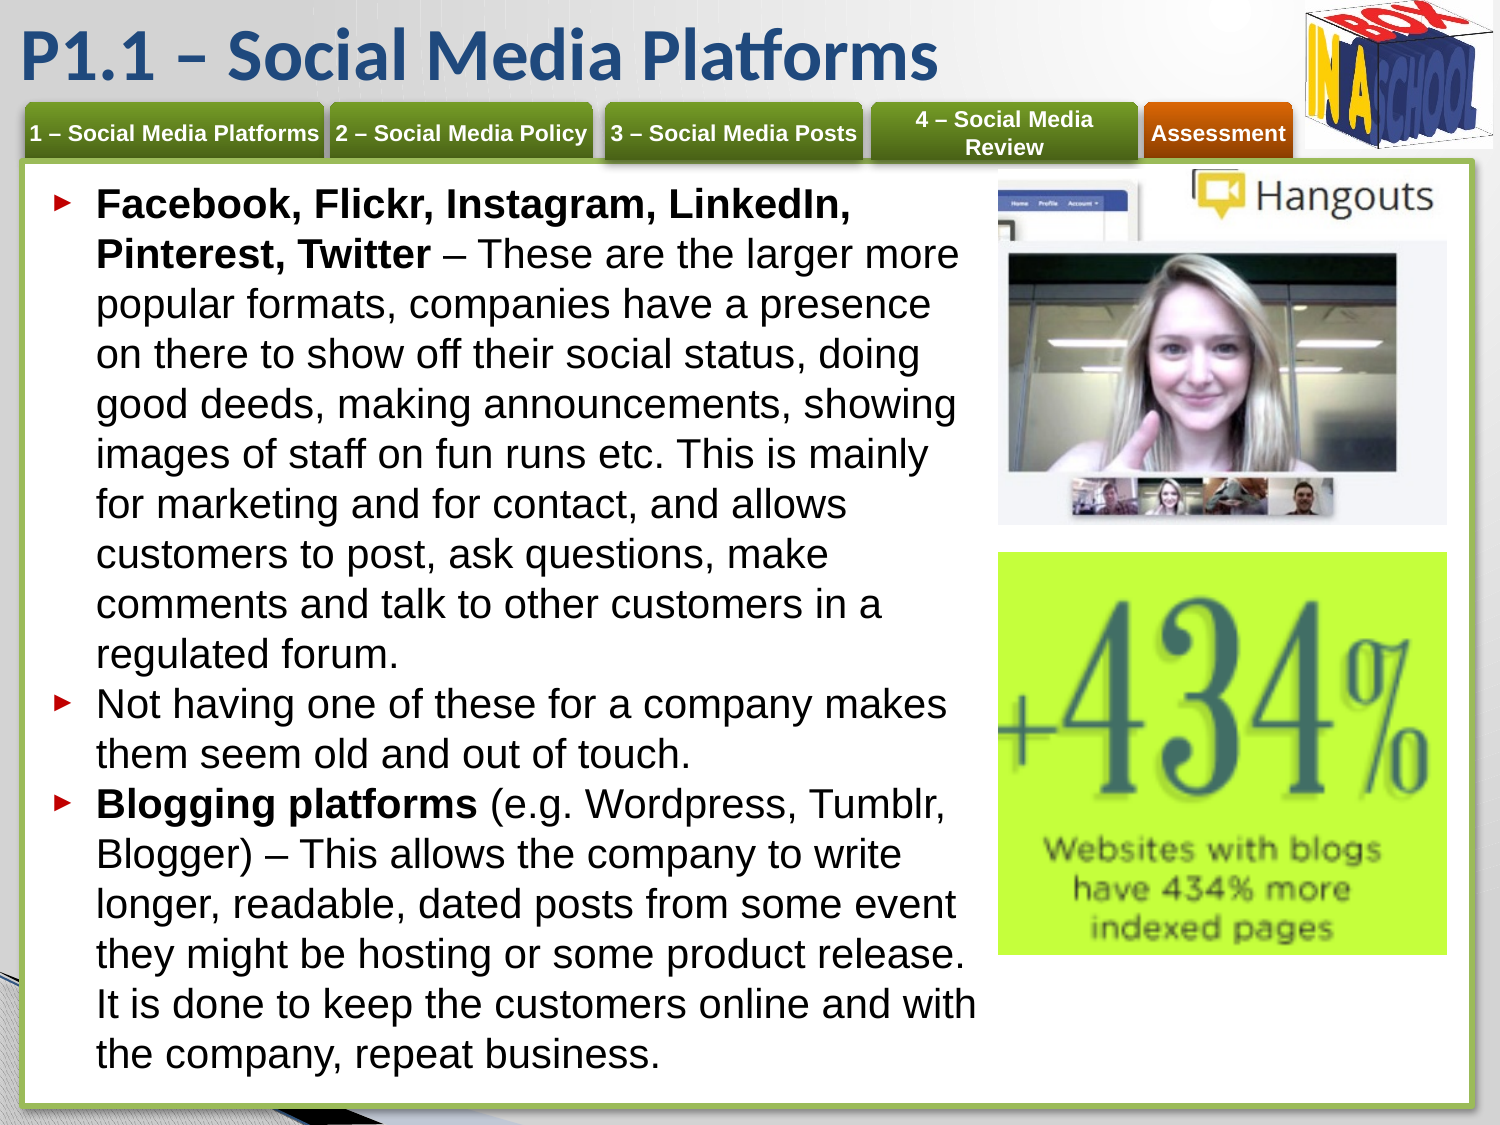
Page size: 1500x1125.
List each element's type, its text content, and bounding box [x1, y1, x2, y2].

text_box Facebook, Flickr, Instagram, LinkedIn, Pinterest, Twitter – These are the larger more popular formats, companies have a presence on there to show off their social status, doing good deeds, making announcements, showing images of staff on fun runs etc. This is mainly for marketing and for contact, and allows customers to post, ask questions, make comments and talk to other customers in a regulated forum. Not having one of these for a company makes them seem old and out of touch. Blogging platforms (e.g. Wordpress, Tumblr, Blogger) – This allows the company to write longer, readable, dated posts from some event they might be hosting or some product release. It is done to keep the customers online and with the company, repeat business. [34, 169, 999, 1085]
picture [281, 1114, 303, 1125]
title P1.1 – Social Media Platforms [5, 0, 1270, 102]
picture [997, 552, 1448, 955]
picture [1305, 0, 1494, 149]
picture [997, 169, 1448, 526]
